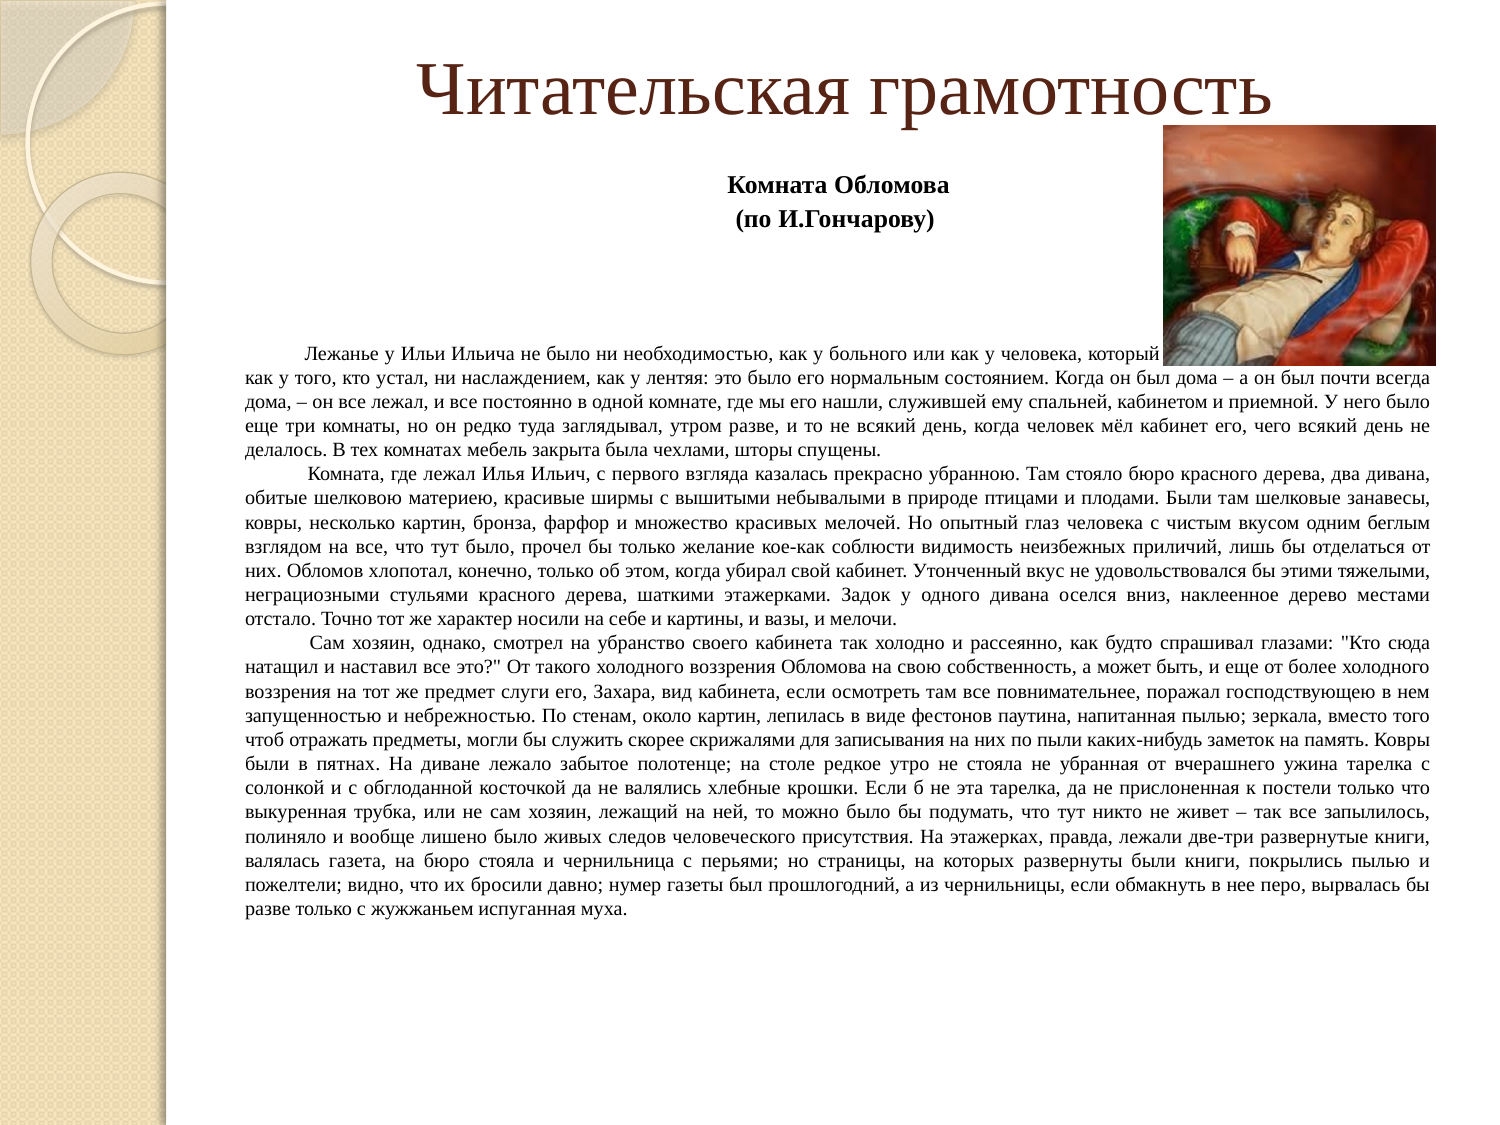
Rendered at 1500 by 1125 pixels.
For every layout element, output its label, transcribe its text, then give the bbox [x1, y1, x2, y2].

list Комната Обломова (по И.Гончарову) Лежанье у Ильи Ильича не было ни необходимостью, как у больного или как у человека, который хочет спать, ни случайностью, как у того, кто устал, ни наслаждением, как у лентяя: это было его нормальным состоянием. Когда он был дома – а он был почти всегда дома, – он все лежал, и все постоянно в одной комнате, где мы его нашли, служившей ему спальней, кабинетом и приемной. У него было еще три комнаты, но он редко туда заглядывал, утром разве, и то не всякий день, когда человек мёл кабинет его, чего всякий день не делалось. В тех комнатах мебель закрыта была чехлами, шторы спущены. Комната, где лежал Илья Ильич, с первого взгляда казалась прекрасно убранною. Там стояло бюро красного дерева, два дивана, обитые шелковою материею, красивые ширмы с вышитыми небывалыми в природе птицами и плодами. Были там шелковые занавесы, ковры, несколько картин, бронза, фарфор и множество красивых мелочей. Но опытный глаз человека с чистым вкусом одним беглым взглядом на все, что тут было, прочел бы только желание кое-как соблюсти видимость неизбежных приличий, лишь бы отделаться от них. Обломов хлопотал, конечно, только об этом, когда убирал свой кабинет. Утонченный вкус не удовольствовался бы этими тяжелыми, неграциозными стульями красного дерева, шаткими этажерками. Задок у одного дивана оселся вниз, наклеенное дерево местами отстало. Точно тот же характер носили на себе и картины, и вазы, и мелочи. Сам хозяин, однако, смотрел на убранство своего кабинета так холодно и рассеянно, как будто спрашивал глазами: "Кто сюда натащил и наставил все это?" От такого холодного воззрения Обломова на свою собственность, а может быть, и еще от более холодного воззрения на тот же предмет слуги его, Захара, вид кабинета, если осмотреть там все повнимательнее, поражал господствующею в нем запущенностью и небрежностью. По стенам, около картин, лепилась в виде фестонов паутина, напитанная пылью; зеркала, вместо того чтоб отражать предметы, могли бы служить скорее скрижалями для записывания на них по пыли каких-нибудь заметок на память. Ковры были в пятнах. На диване лежало забытое полотенце; на столе редкое утро не стояла не убранная от вчерашнего ужина тарелка с солонкой и с обглоданной косточкой да не валялись хлебные крошки. Если б не эта тарелка, да не прислоненная к постели только что выкуренная трубка, или не сам хозяин, лежащий на ней, то можно было бы подумать, что тут никто не живет – так все запылилось, полиняло и вообще лишено было живых следов человеческого присутствия. На этажерках, правда, лежали две-три развернутые книги, валялась газета, на бюро стояла и чернильница с перьями; но страницы, на которых развернуты были книги, покрылись пылью и пожелтели; видно, что их бросили давно; нумер газеты был прошлогодний, а из чернильницы, если обмакнуть в нее перо, вырвалась бы разве только с жужжаньем испуганная муха. [218, 160, 1447, 949]
picture [1163, 125, 1436, 366]
title Читательская грамотность [230, 30, 1461, 138]
